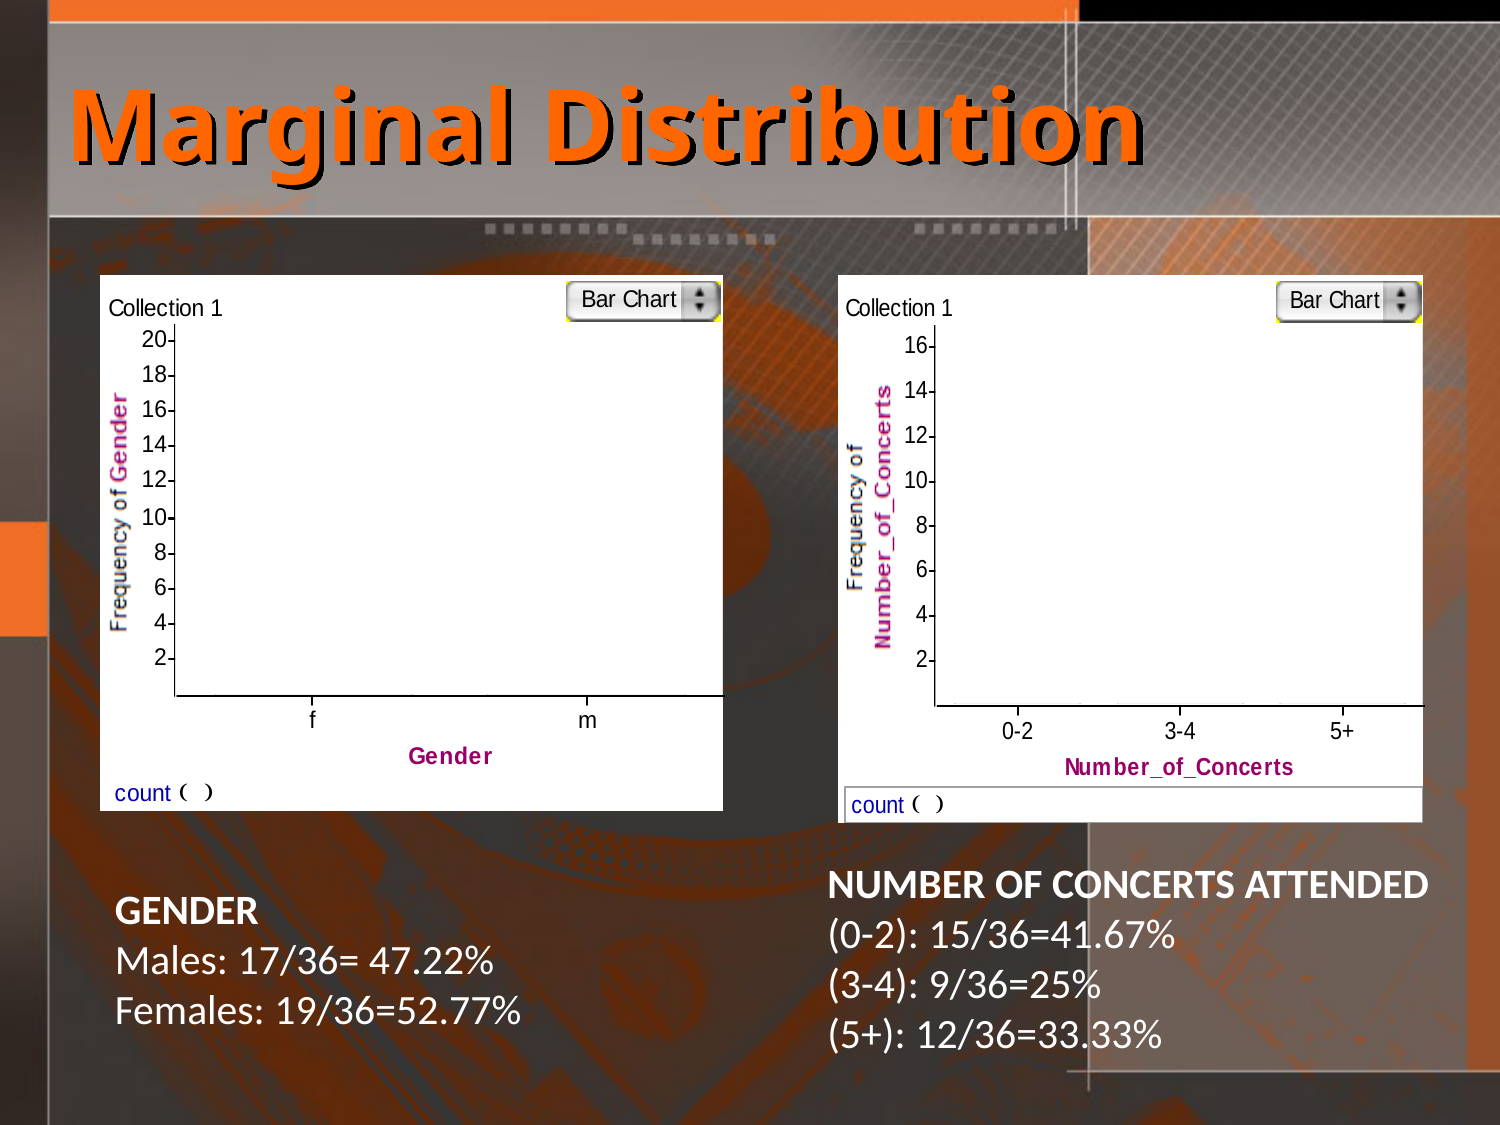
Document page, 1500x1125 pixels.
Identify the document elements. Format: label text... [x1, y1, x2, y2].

title Marginal Distribution [49, 37, 1500, 206]
text_box NUMBER OF CONCERTS ATTENDED (0-2): 15/36=41.67% (3-4): 9/36=25% (5+): 12/36=33.33% [812, 849, 1463, 1065]
text_box GENDER Males: 17/36= 47.22% Females: 19/36=52.77% [99, 875, 588, 1040]
picture [0, 0, 1500, 1125]
